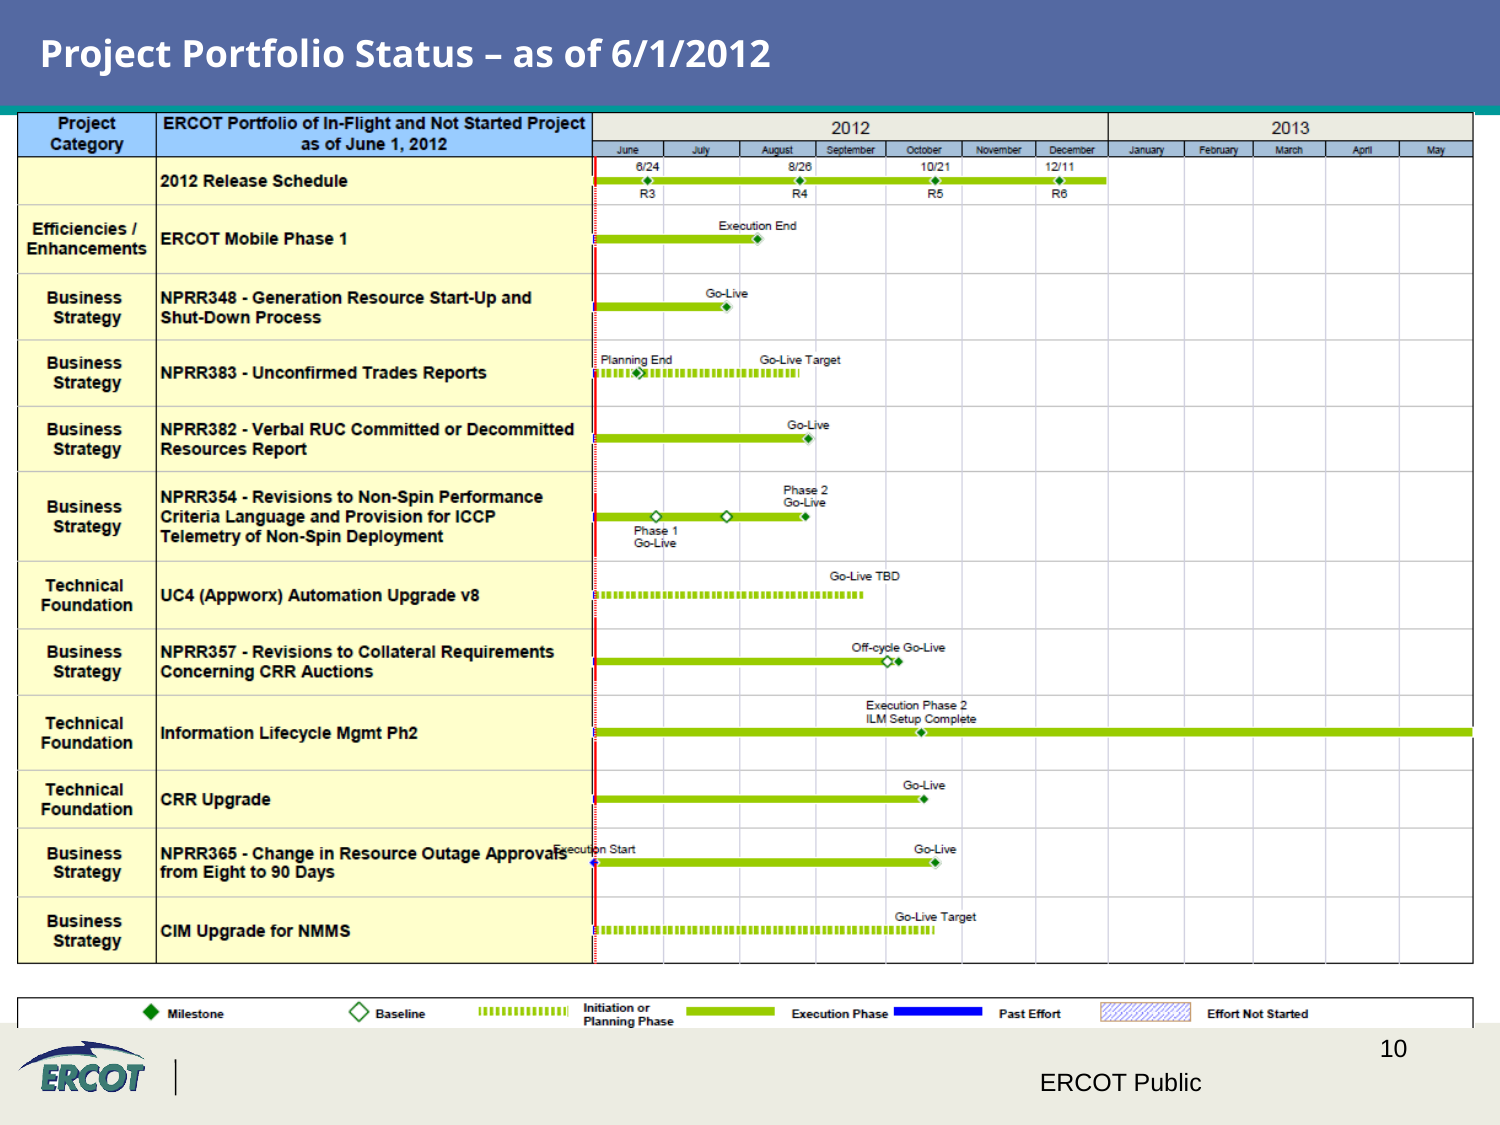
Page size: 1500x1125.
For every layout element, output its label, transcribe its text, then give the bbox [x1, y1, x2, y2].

text_box [24, 22, 1450, 85]
picture [17, 112, 1476, 1028]
picture [10, 1031, 151, 1111]
text_box Project Portfolio Status – as of 6/1/2012 [24, 30, 1163, 106]
footer ERCOT Public [1025, 1059, 1438, 1125]
